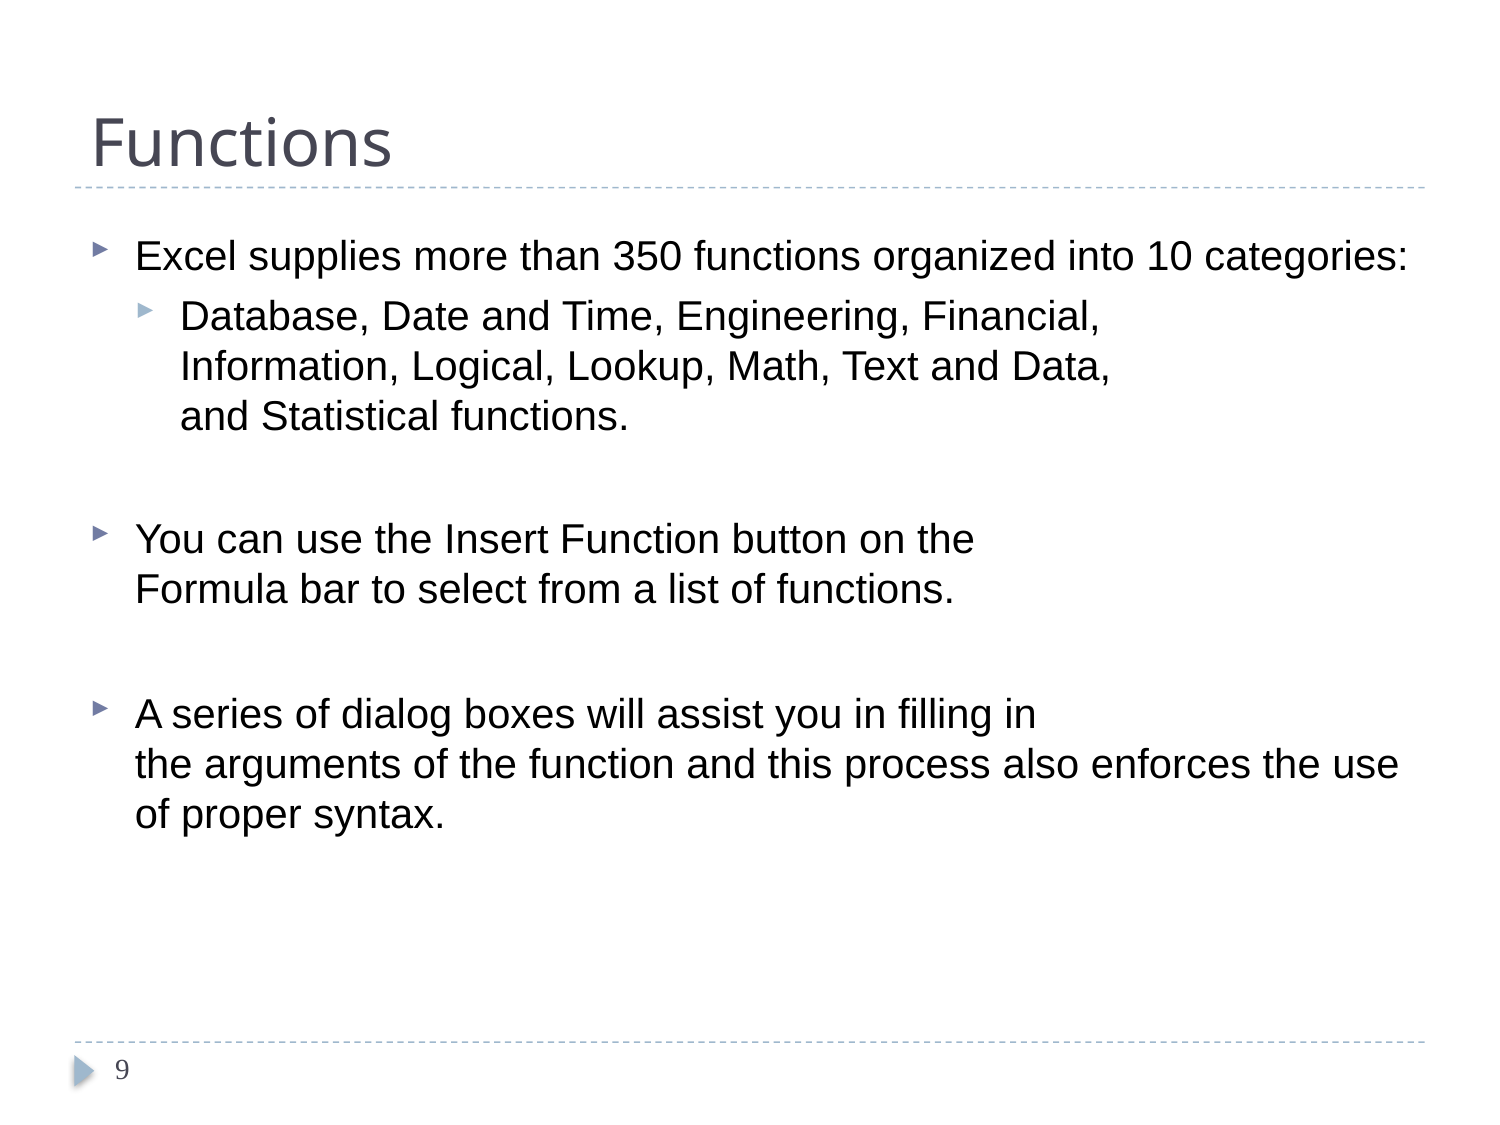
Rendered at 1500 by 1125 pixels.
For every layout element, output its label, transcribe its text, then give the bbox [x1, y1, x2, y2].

slide_number 9 [100, 1042, 426, 1103]
list Excel supplies more than 350 functions organized into 10 categories: Database, Date and Time, Engineering, Financial, Information, Logical, Lookup, Math, Text and Data, and Statistical functions. You can use the Insert Function button on the Formula bar to select from a list of functions. A series of dialog boxes will assist you in filling in the arguments of the function and this process also enforces the use of proper syntax. [74, 199, 1426, 1011]
title Functions [74, 24, 1426, 188]
